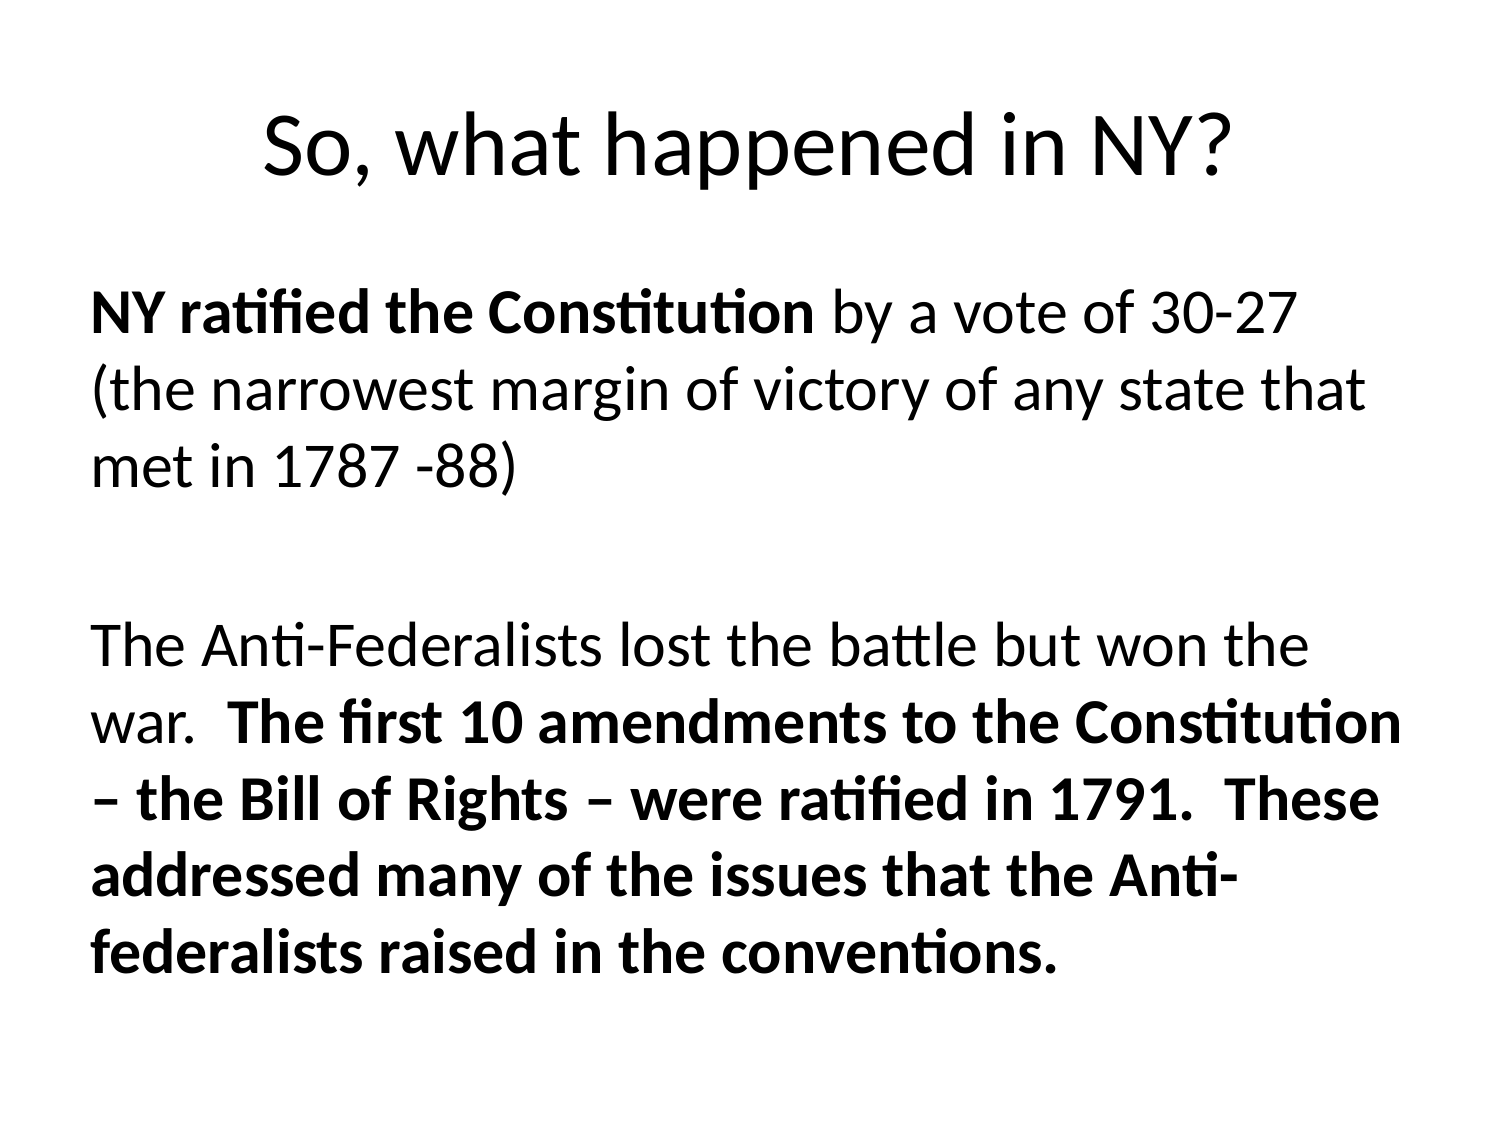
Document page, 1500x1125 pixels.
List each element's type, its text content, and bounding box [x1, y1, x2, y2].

list NY ratified the Constitution by a vote of 30-27 (the narrowest margin of victory of any state that met in 1787 -88) The Anti-Federalists lost the battle but won the war. The first 10 amendments to the Constitution – the Bill of Rights – were ratified in 1791. These addressed many of the issues that the Anti-federalists raised in the conventions. [75, 262, 1425, 1005]
title So, what happened in NY? [75, 45, 1425, 233]
